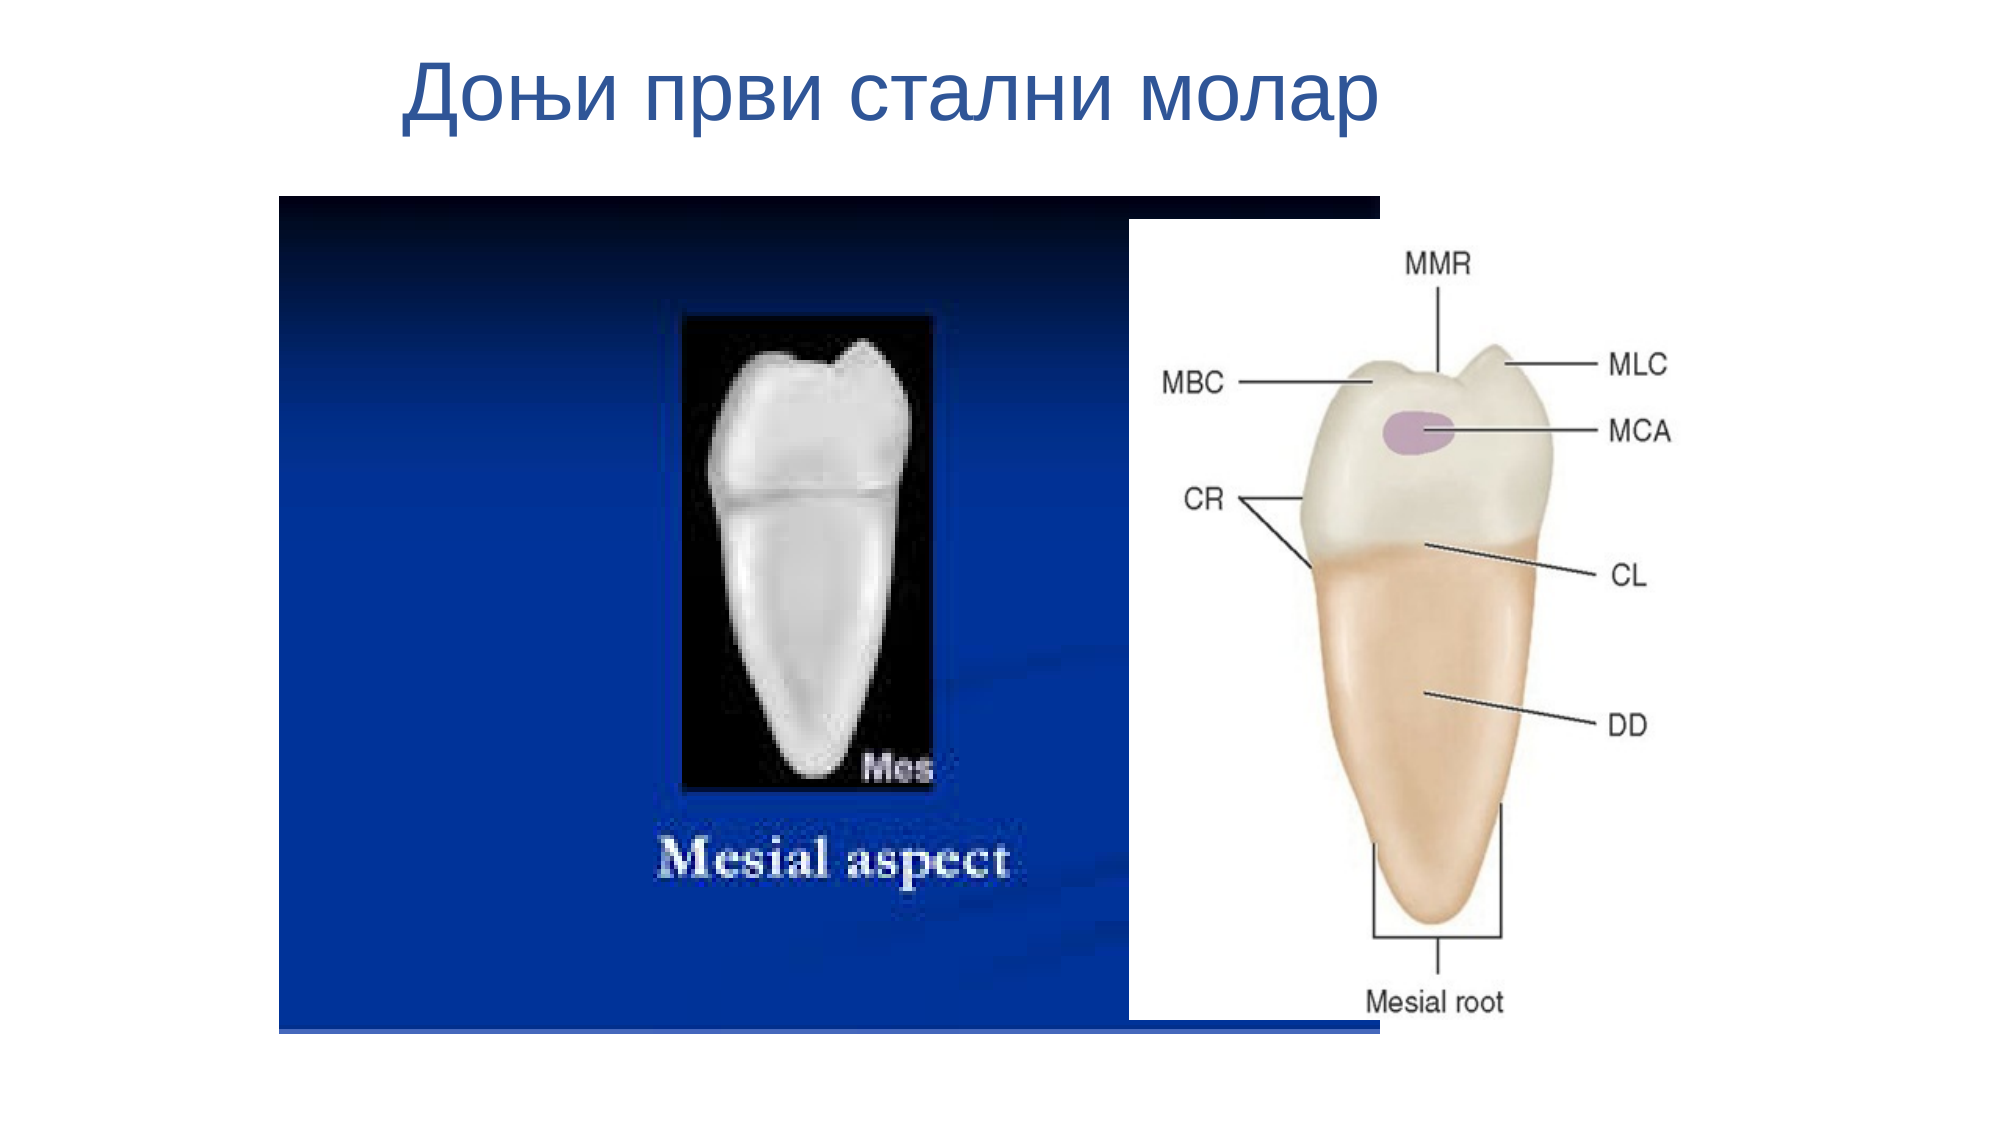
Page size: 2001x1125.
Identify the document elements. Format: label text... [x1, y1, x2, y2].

title Доњи први стални молар [387, 0, 1663, 188]
picture [279, 196, 1738, 1034]
